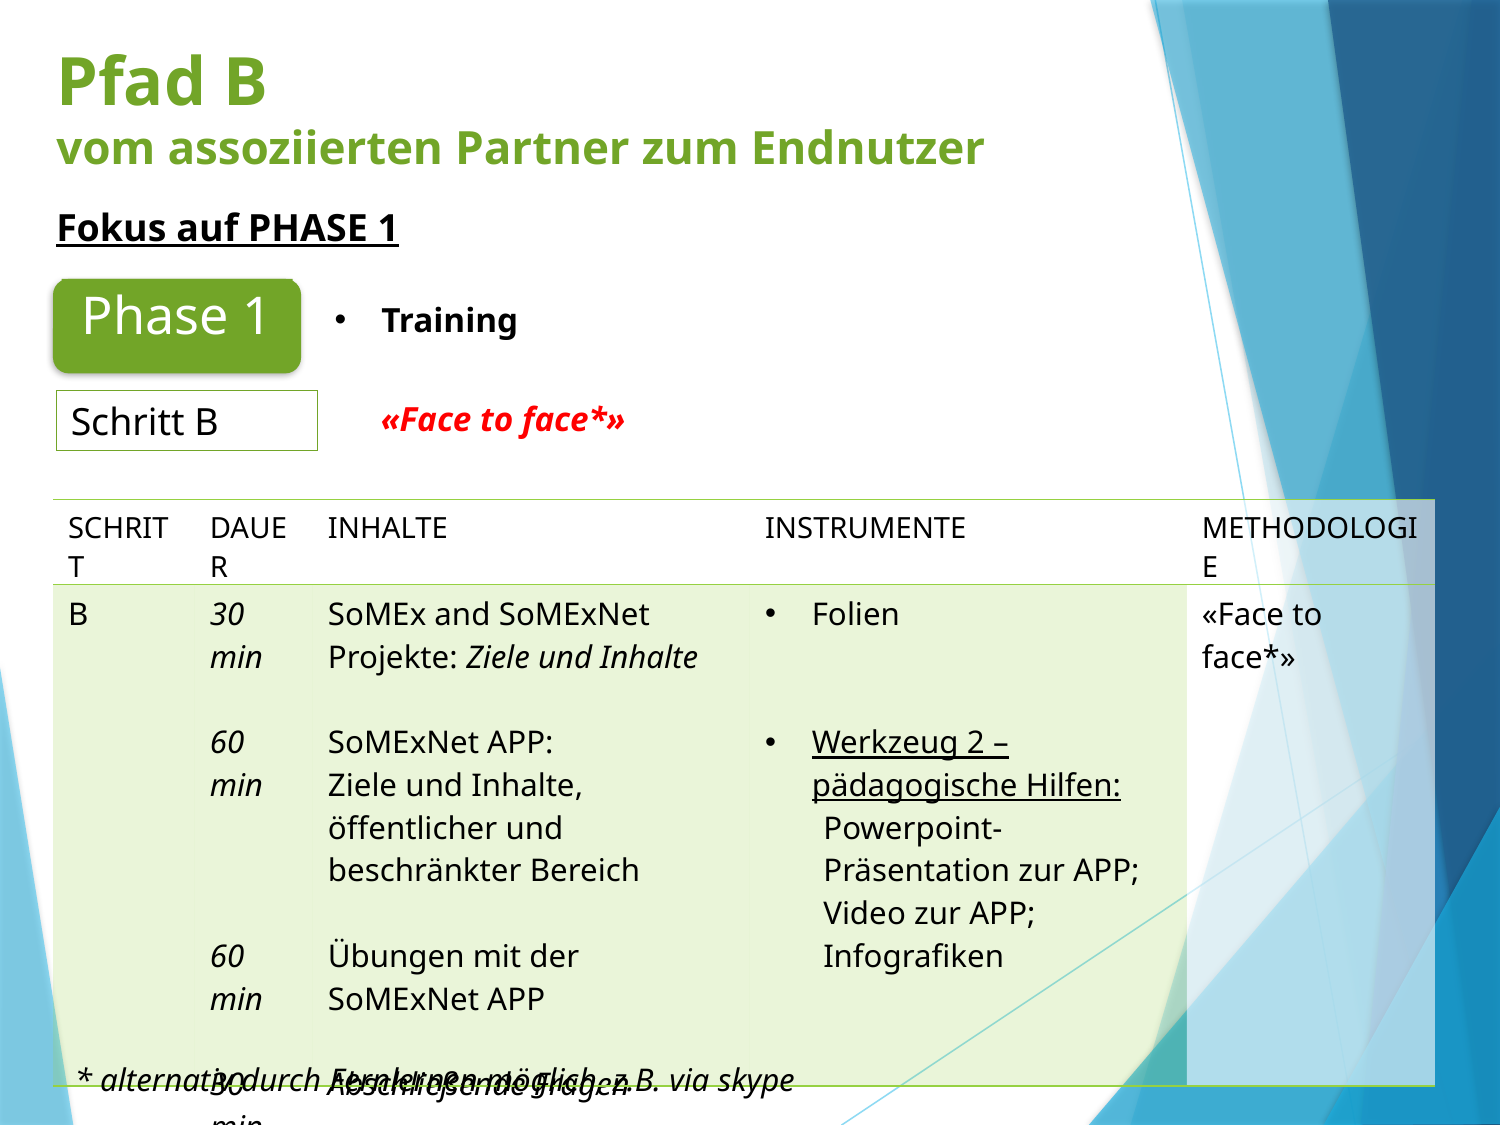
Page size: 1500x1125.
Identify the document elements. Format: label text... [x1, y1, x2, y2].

text_box Fokus auf PHASE 1 [41, 196, 1187, 264]
table_header DAUER [195, 500, 313, 584]
table_header SCHRITT [53, 500, 195, 584]
table_header INHALTE [313, 500, 750, 584]
table_cell B [53, 585, 195, 1085]
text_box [55, 390, 1424, 452]
text_box * alternativ durch Fernlernen möglich, z.B. via skype [59, 1052, 1462, 1105]
table_cell 30 min 60 min 60 min 30 min [195, 585, 313, 1052]
table_header INSTRUMENTE [750, 500, 1187, 584]
title Pfad B vom assoziierten Partner zum Endnutzer [41, 30, 1415, 114]
table_cell Folien Werkzeug 2 – pädagogische Hilfen: Powerpoint-Präsentation zur APP; Video zur APP; Infografiken [750, 585, 1187, 1052]
table_cell SoMEx and SoMExNet Projekte: Ziele und Inhalte SoMExNet APP: Ziele und Inhalte, öffentlicher und beschränkter Bereich Übungen mit der SoMExNet APP Abschließende Fragen [313, 585, 750, 1052]
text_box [324, 254, 1500, 384]
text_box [52, 278, 302, 374]
table_header METHODOLOGIE [1187, 500, 1435, 584]
table_cell «Face to face*» [1187, 585, 1435, 1052]
